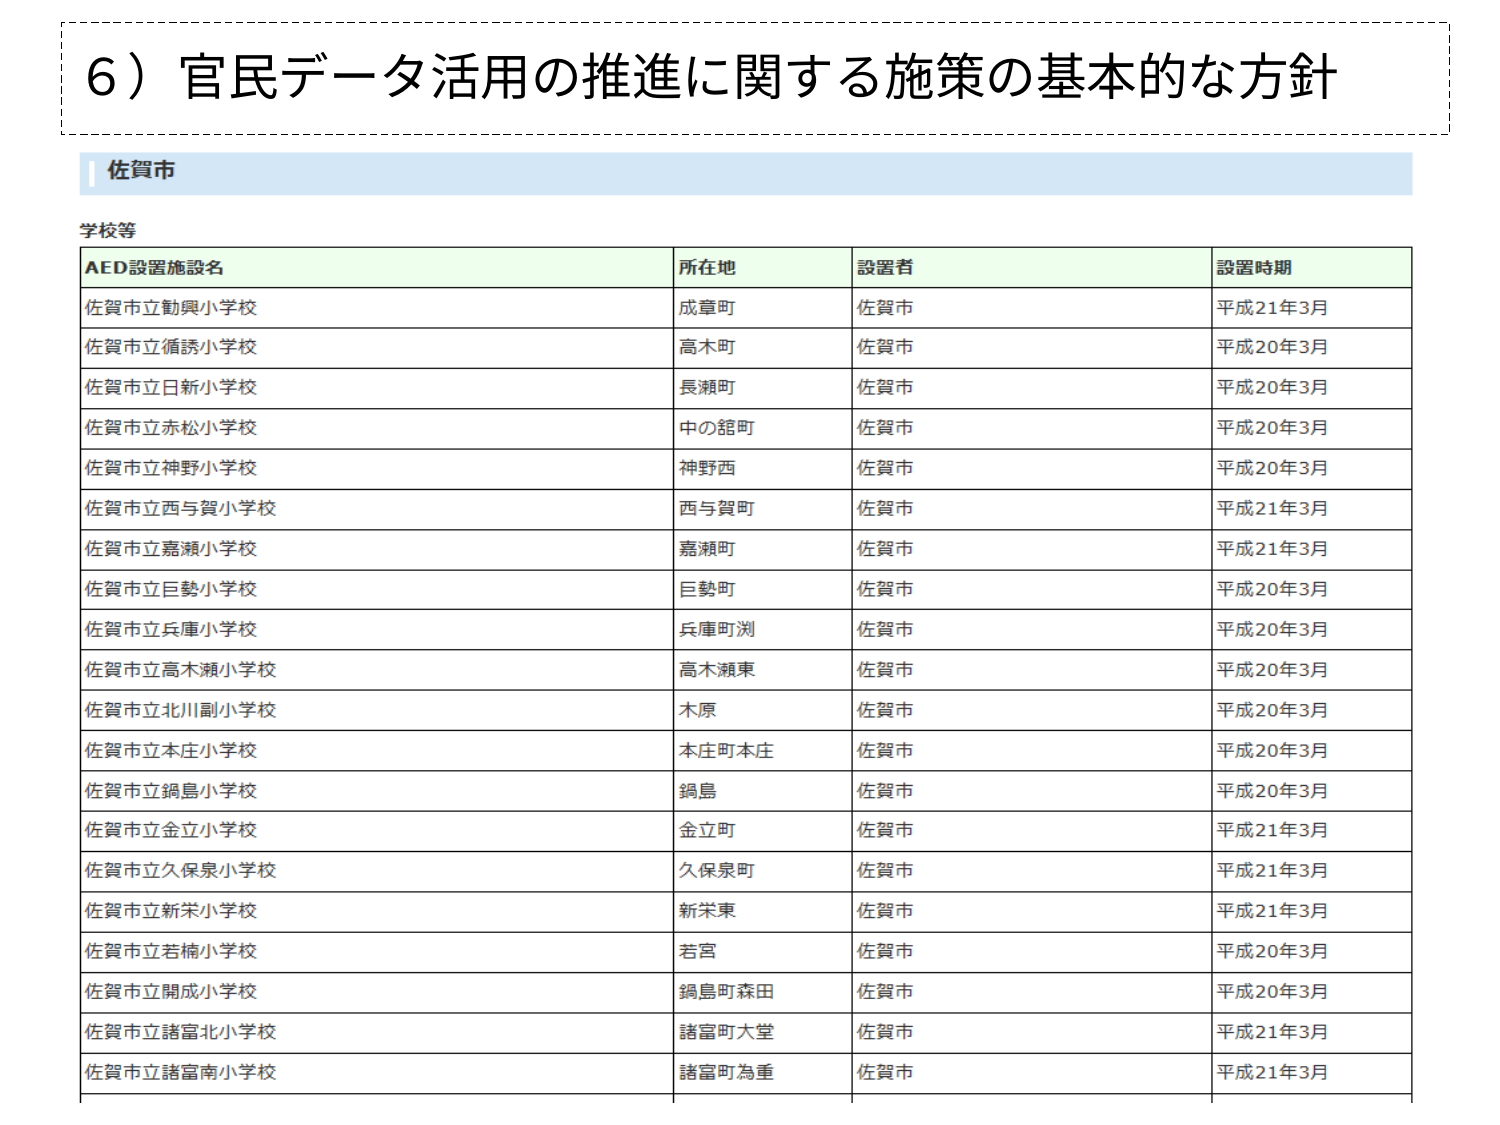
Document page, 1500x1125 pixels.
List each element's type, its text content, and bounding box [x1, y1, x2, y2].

picture [56, 144, 1450, 1103]
title ６）官民データ活用の推進に関する施策の基本的な方針 [61, 22, 1450, 135]
